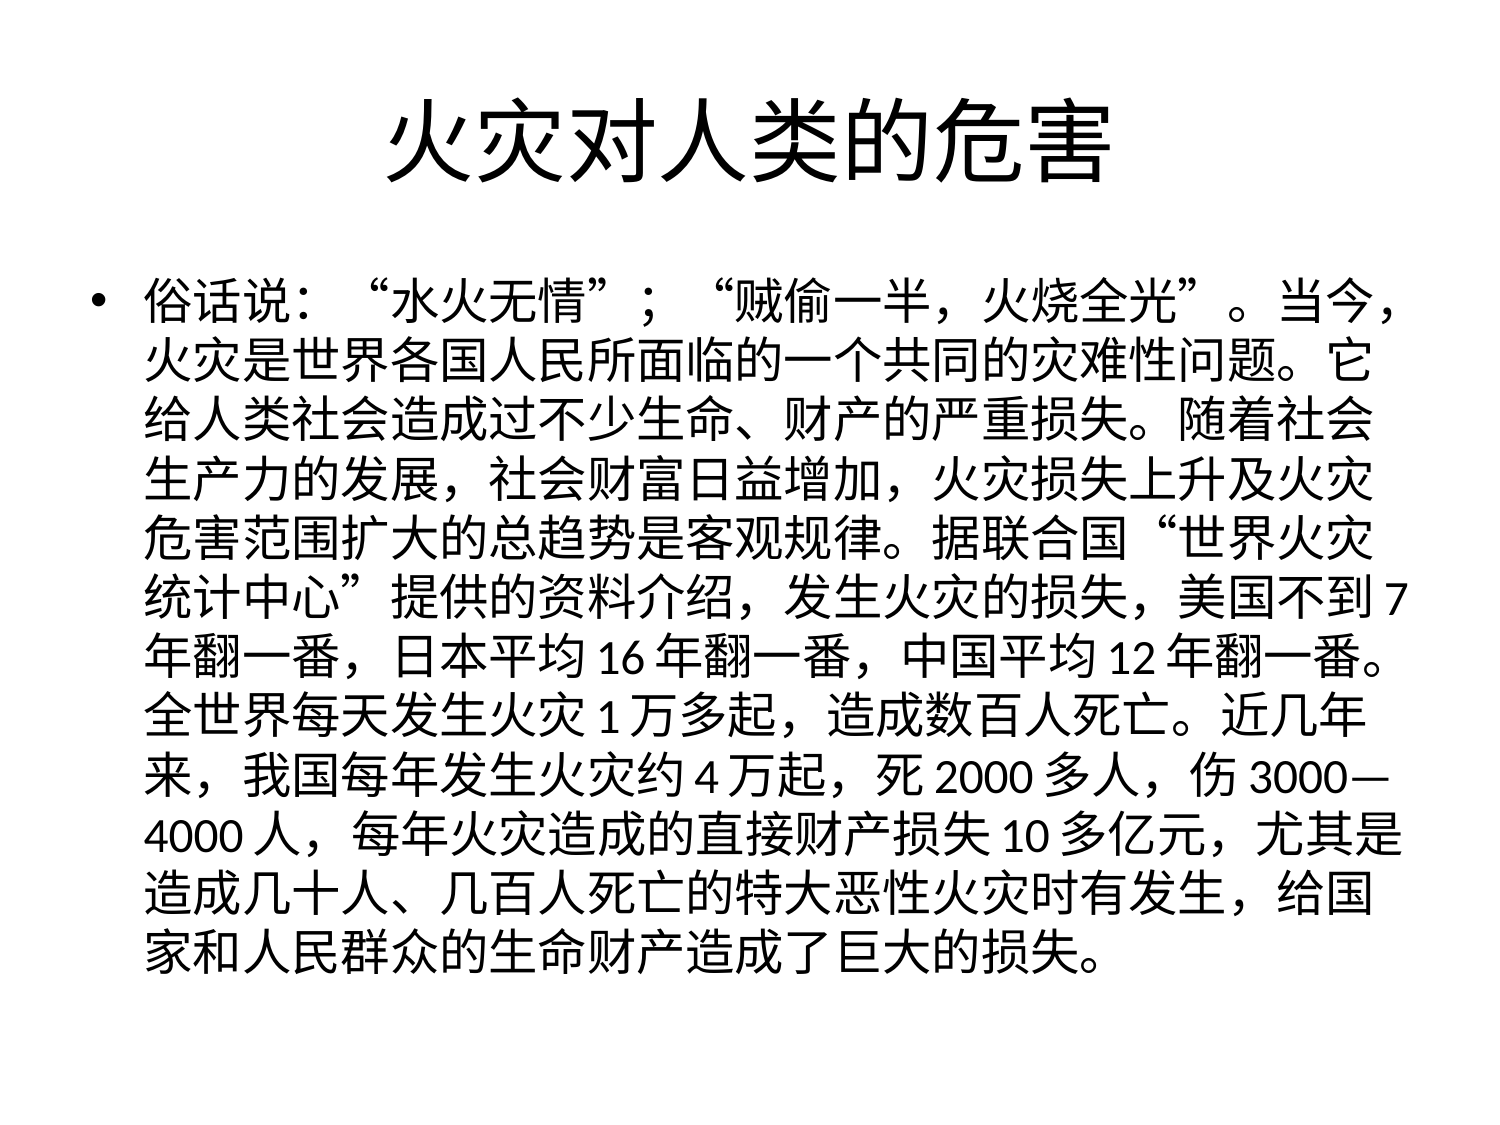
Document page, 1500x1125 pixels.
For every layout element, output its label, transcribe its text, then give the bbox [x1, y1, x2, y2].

list 俗话说：“水火无情”；“贼偷一半，火烧全光”。当今，火灾是世界各国人民所面临的一个共同的灾难性问题。它给人类社会造成过不少生命、财产的严重损失。随着社会生产力的发展，社会财富日益增加，火灾损失上升及火灾危害范围扩大的总趋势是客观规律。据联合国“世界火灾统计中心”提供的资料介绍，发生火灾的损失，美国不到7年翻一番，日本平均16年翻一番，中国平均12年翻一番。全世界每天发生火灾1万多起，造成数百人死亡。近几年来，我国每年发生火灾约4万起，死2000多人，伤3000—4000人，每年火灾造成的直接财产损失10多亿元，尤其是造成几十人、几百人死亡的特大恶性火灾时有发生，给国家和人民群众的生命财产造成了巨大的损失。 [75, 262, 1425, 1005]
title 火灾对人类的危害 [75, 45, 1425, 233]
